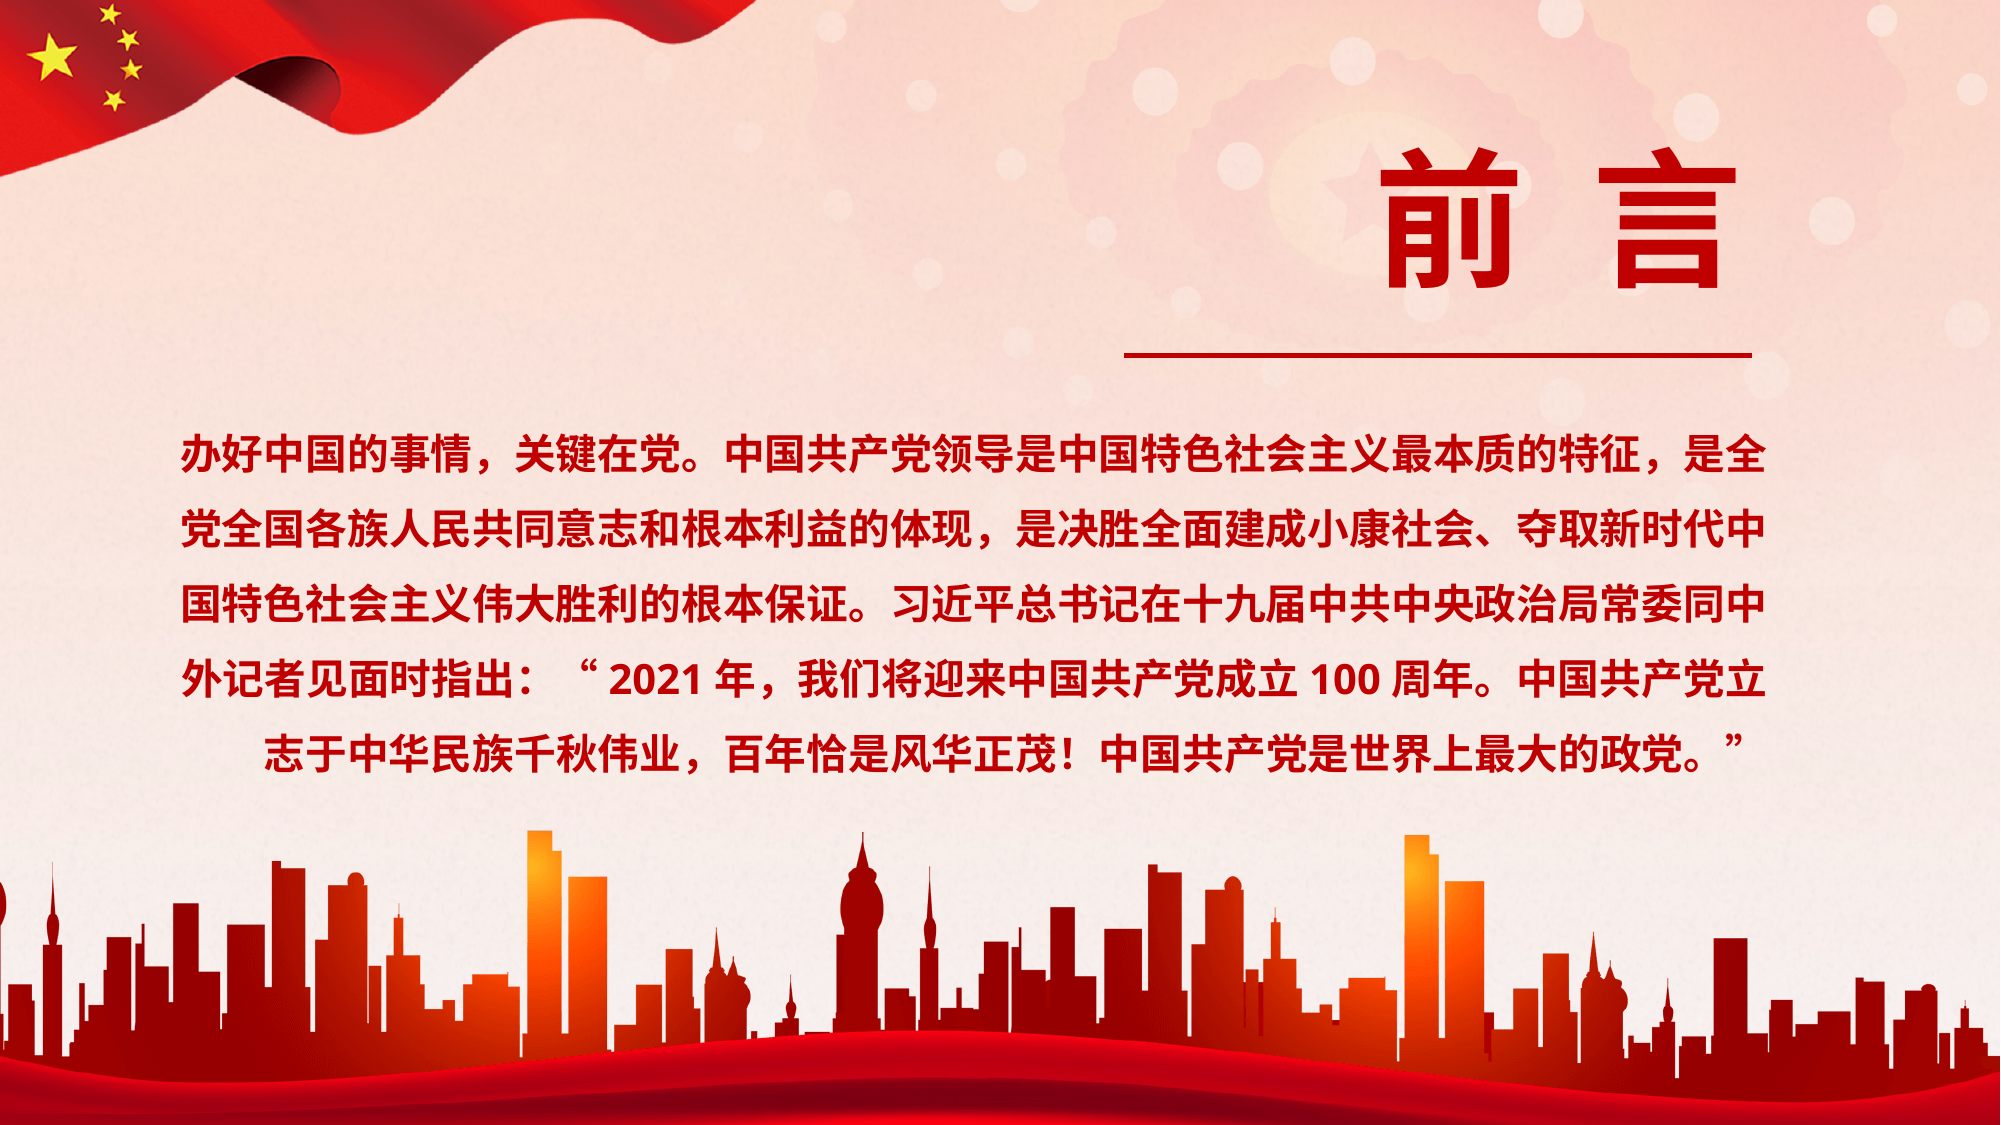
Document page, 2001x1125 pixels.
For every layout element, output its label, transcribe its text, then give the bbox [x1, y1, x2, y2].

picture [0, 797, 2000, 1125]
picture [0, 0, 868, 213]
text_box 办好中国的事情，关键在党。中国共产党领导是中国特色社会主义最本质的特征，是全党全国各族人民共同意志和根本利益的体现，是决胜全面建成小康社会、夺取新时代中国特色社会主义伟大胜利的根本保证。习近平总书记在十九届中共中央政治局常委同中外记者见面时指出：“2021年，我们将迎来中国共产党成立100周年。中国共产党立志于中华民族千秋伟业，百年恰是风华正茂！中国共产党是世界上最大的政党。” [145, 395, 1782, 786]
text_box 前 言 [1186, 118, 1931, 314]
